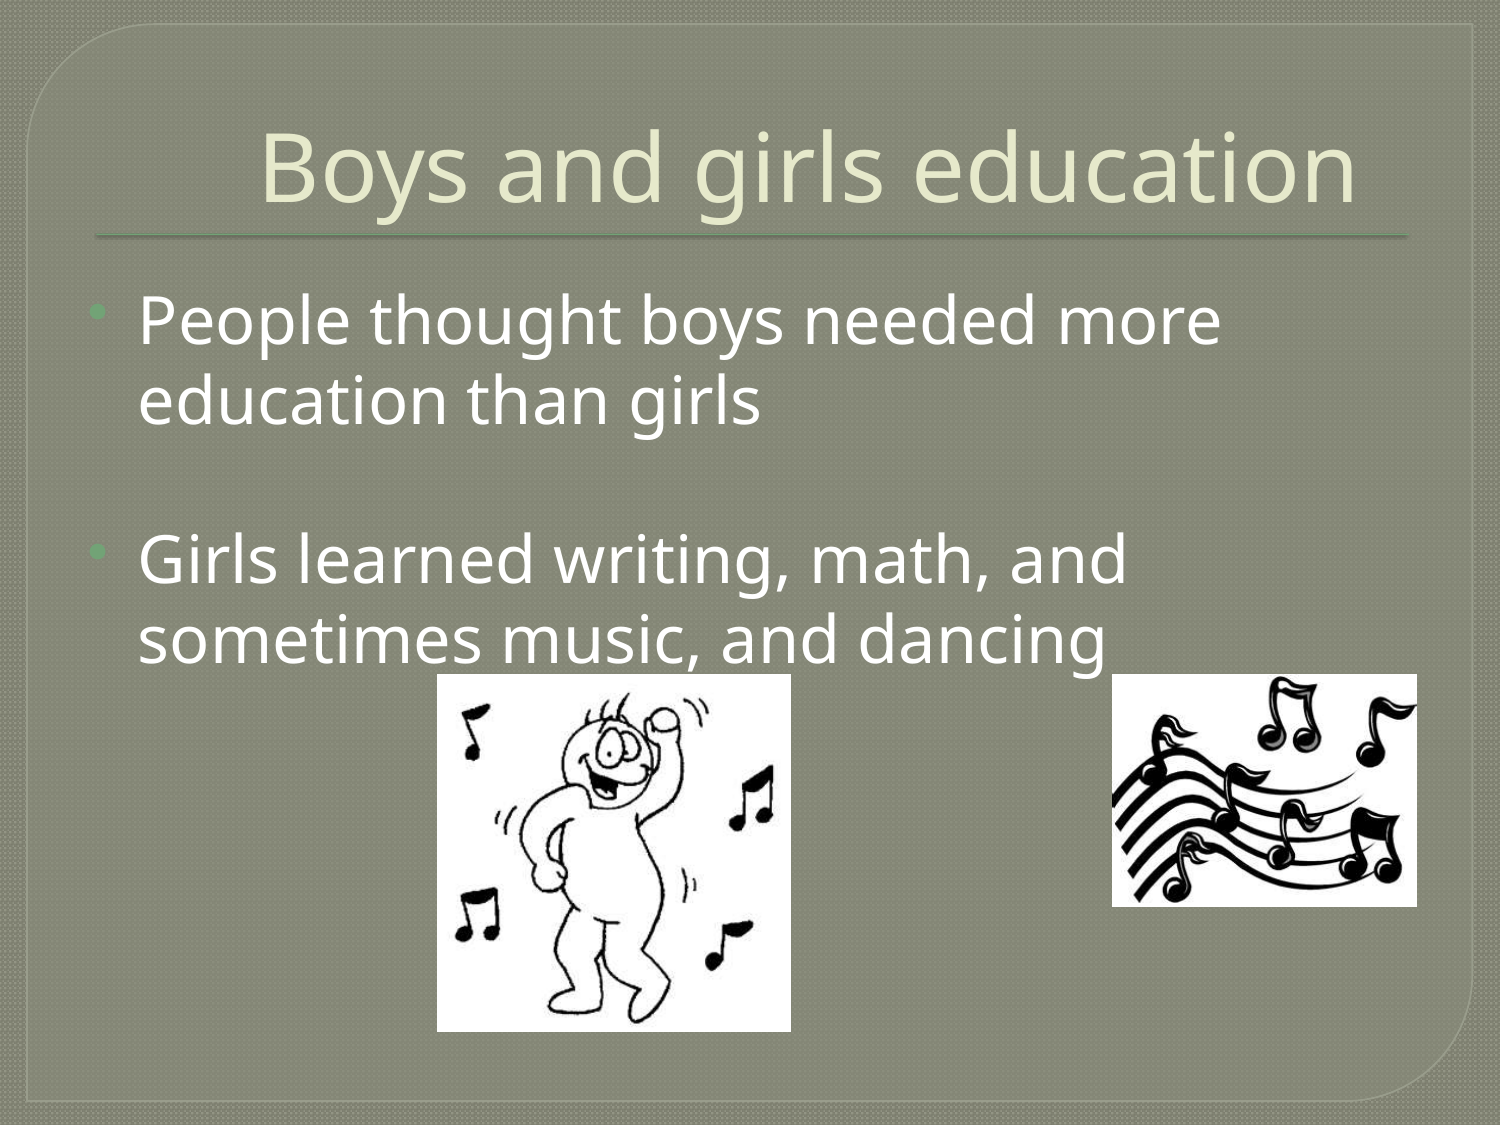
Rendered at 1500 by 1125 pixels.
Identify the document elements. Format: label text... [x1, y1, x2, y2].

picture [437, 674, 791, 1032]
title Boys and girls education [75, 41, 1425, 230]
list People thought boys needed more education than girls Girls learned writing, math, and sometimes music, and dancing [75, 270, 1425, 1013]
picture [1112, 674, 1417, 907]
